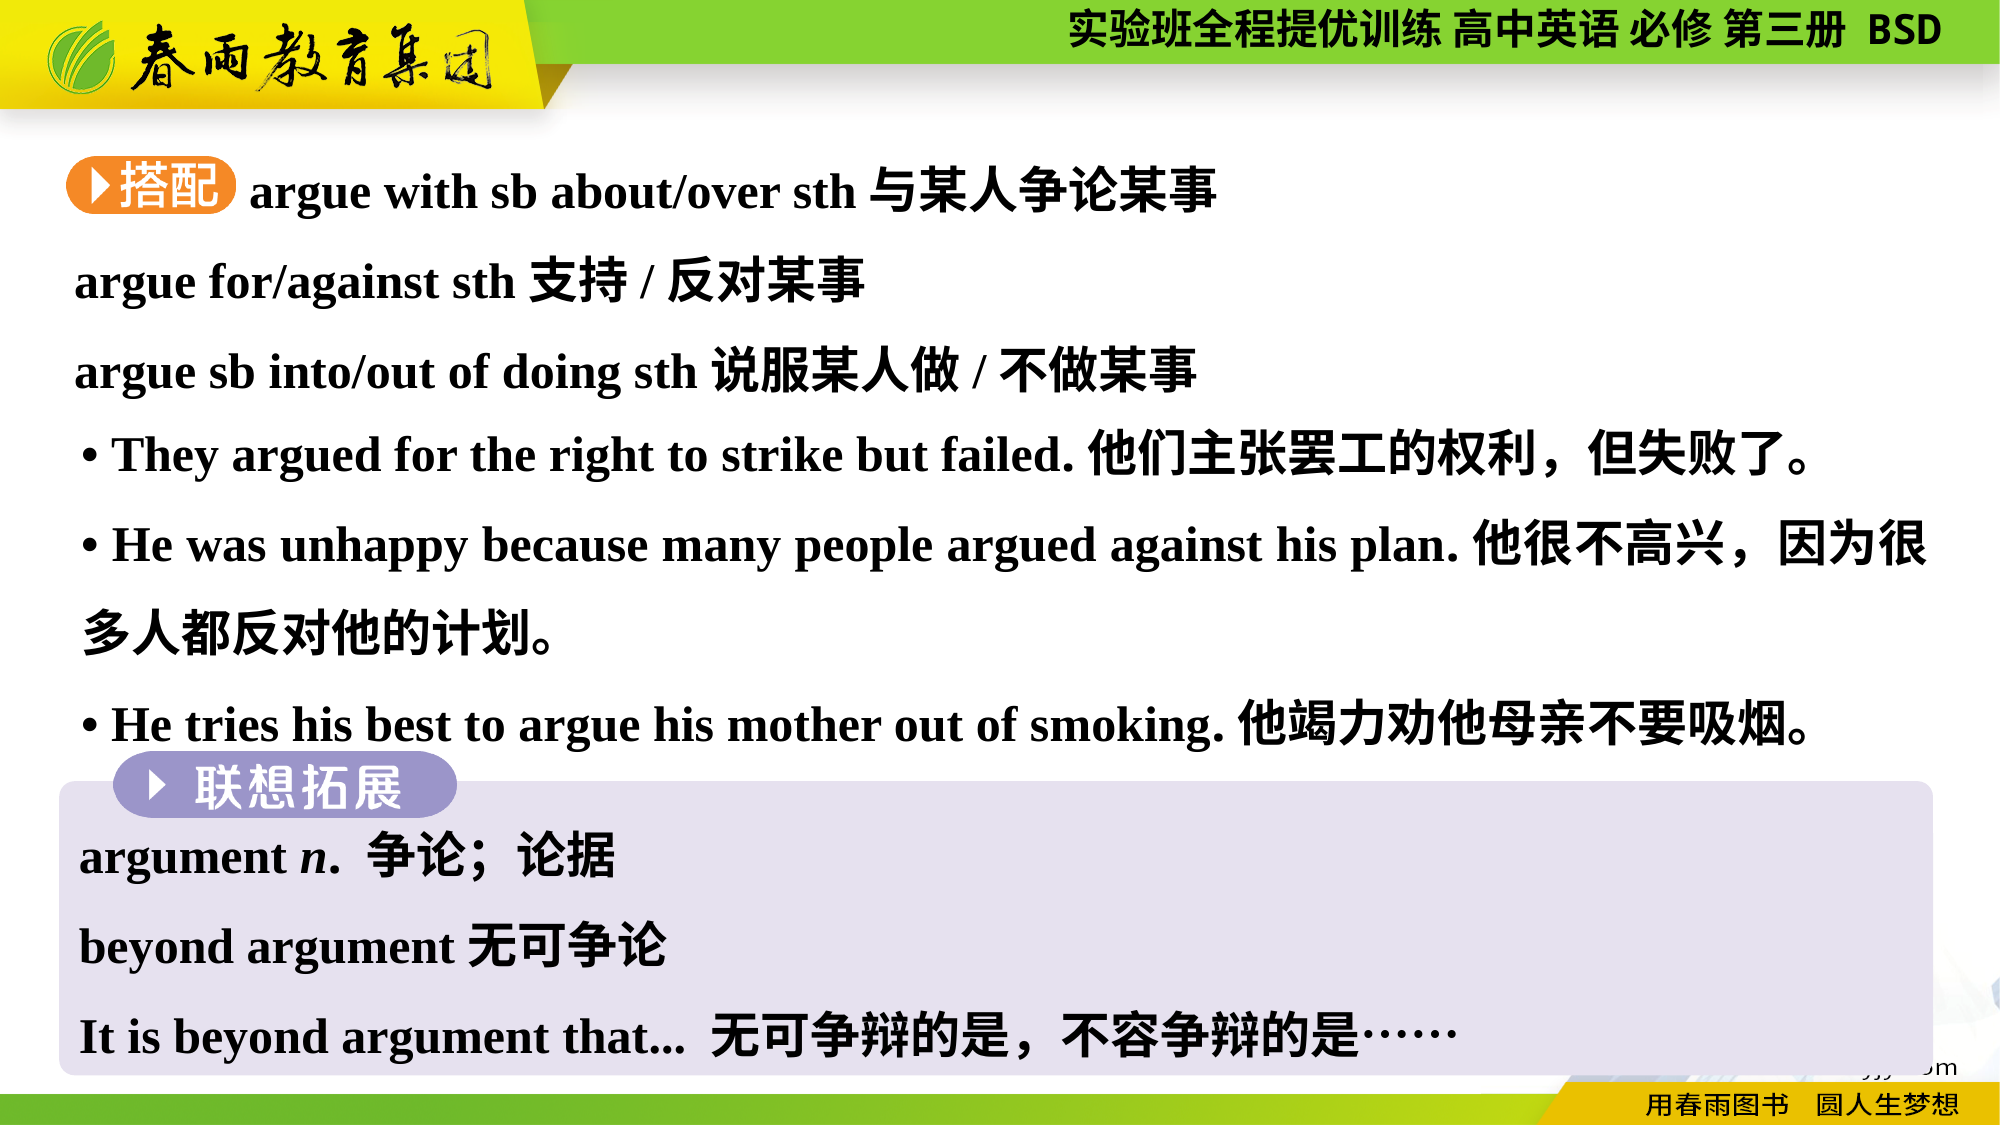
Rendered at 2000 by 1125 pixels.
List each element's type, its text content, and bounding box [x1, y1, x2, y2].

list argue with sb about/over sth与某人争论某事 argue for/against sth支持/反对某事 argue sb into/out of doing sth说服某人做/不做某事 [59, 121, 1944, 409]
picture [0, 0, 2000, 1125]
text_box argument n. 争论；论据 beyond argument无可争论 It is beyond argument that... 无可争辩的是，不容争辩的是…… [59, 781, 1934, 1076]
text_box • They argued for the right to strike but failed.他们主张罢工的权利，但失败了。 • He was unhappy because many people argued against his plan.他很不高兴，因为很多人都反对他的计划。 • He tries his best to argue his mother out of smoking.他竭力劝他母亲不要吸烟。 [66, 384, 1944, 760]
